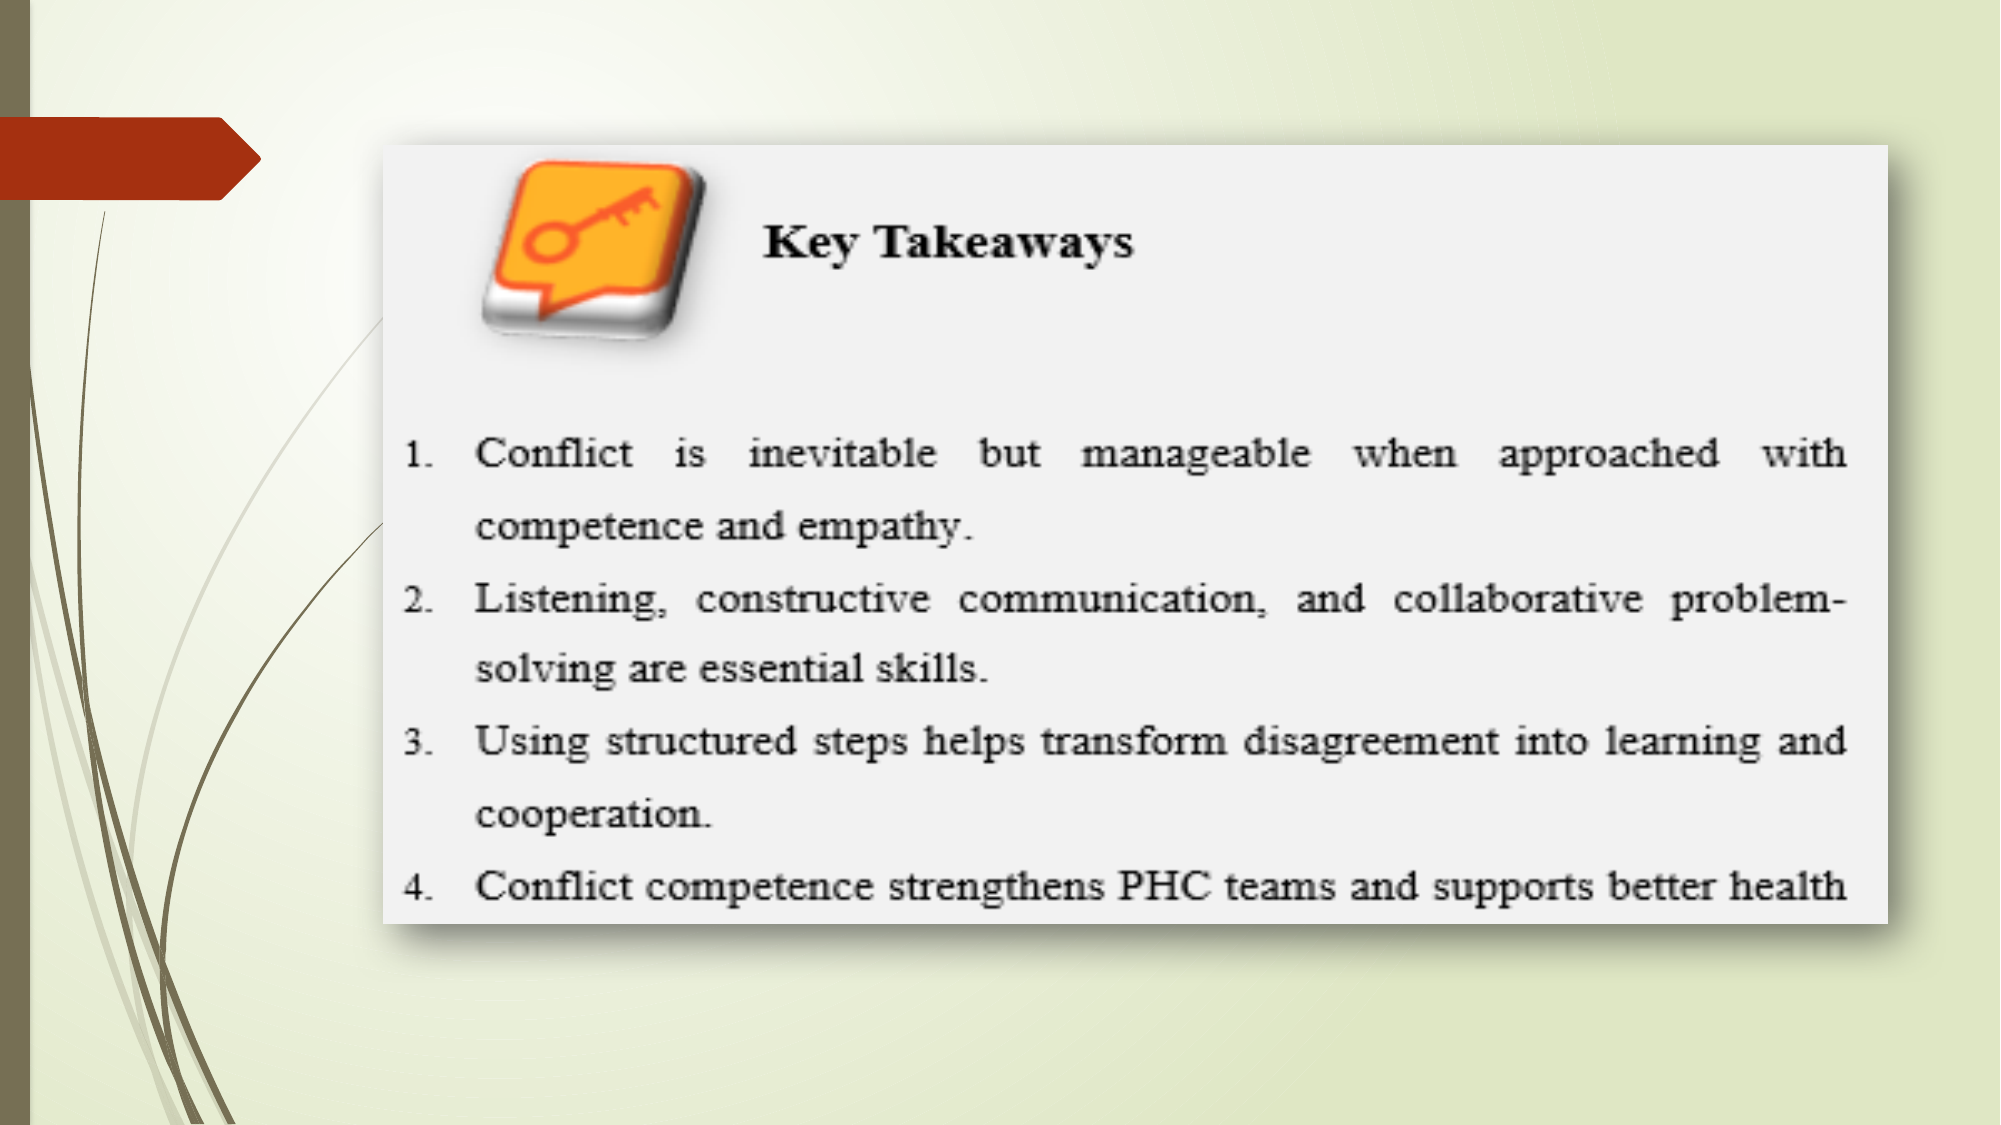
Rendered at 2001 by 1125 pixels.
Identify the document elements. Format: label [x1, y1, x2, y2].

list [383, 144, 1888, 924]
